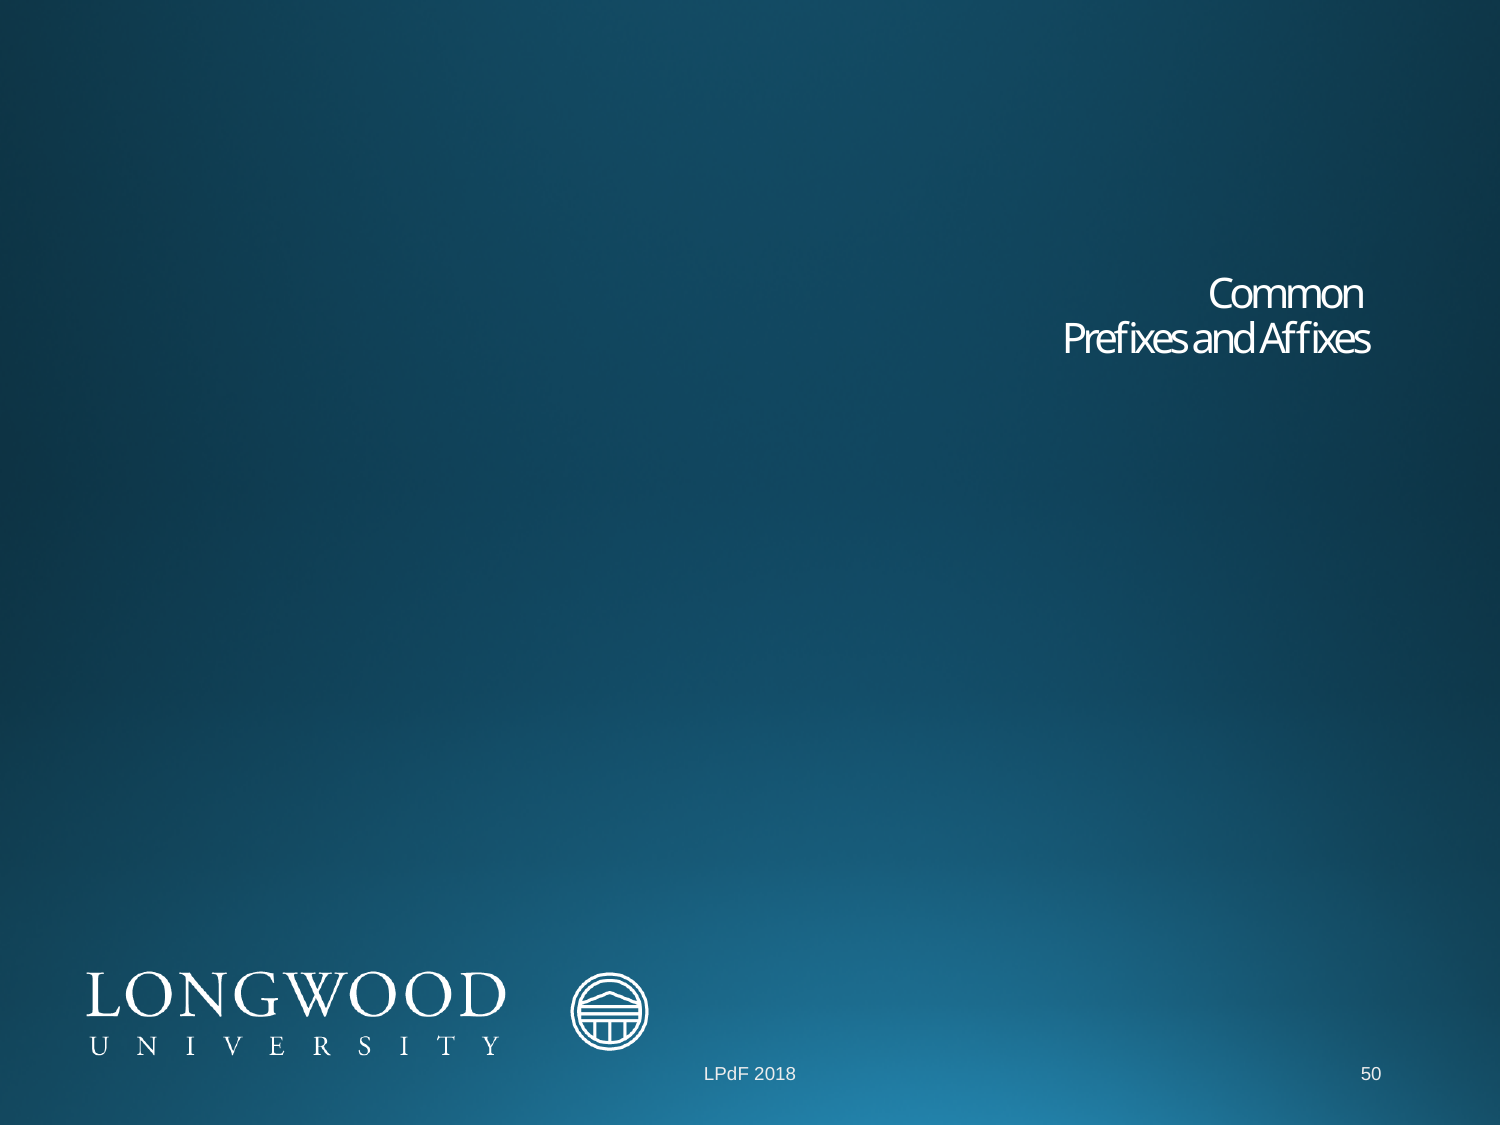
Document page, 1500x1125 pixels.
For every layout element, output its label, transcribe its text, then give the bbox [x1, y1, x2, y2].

slide_number 50 [1059, 1042, 1397, 1103]
picture [0, 0, 1500, 1125]
title Common Prefixes and Affixes [112, 264, 1388, 371]
footer LPdF 2018 [496, 1042, 1004, 1103]
